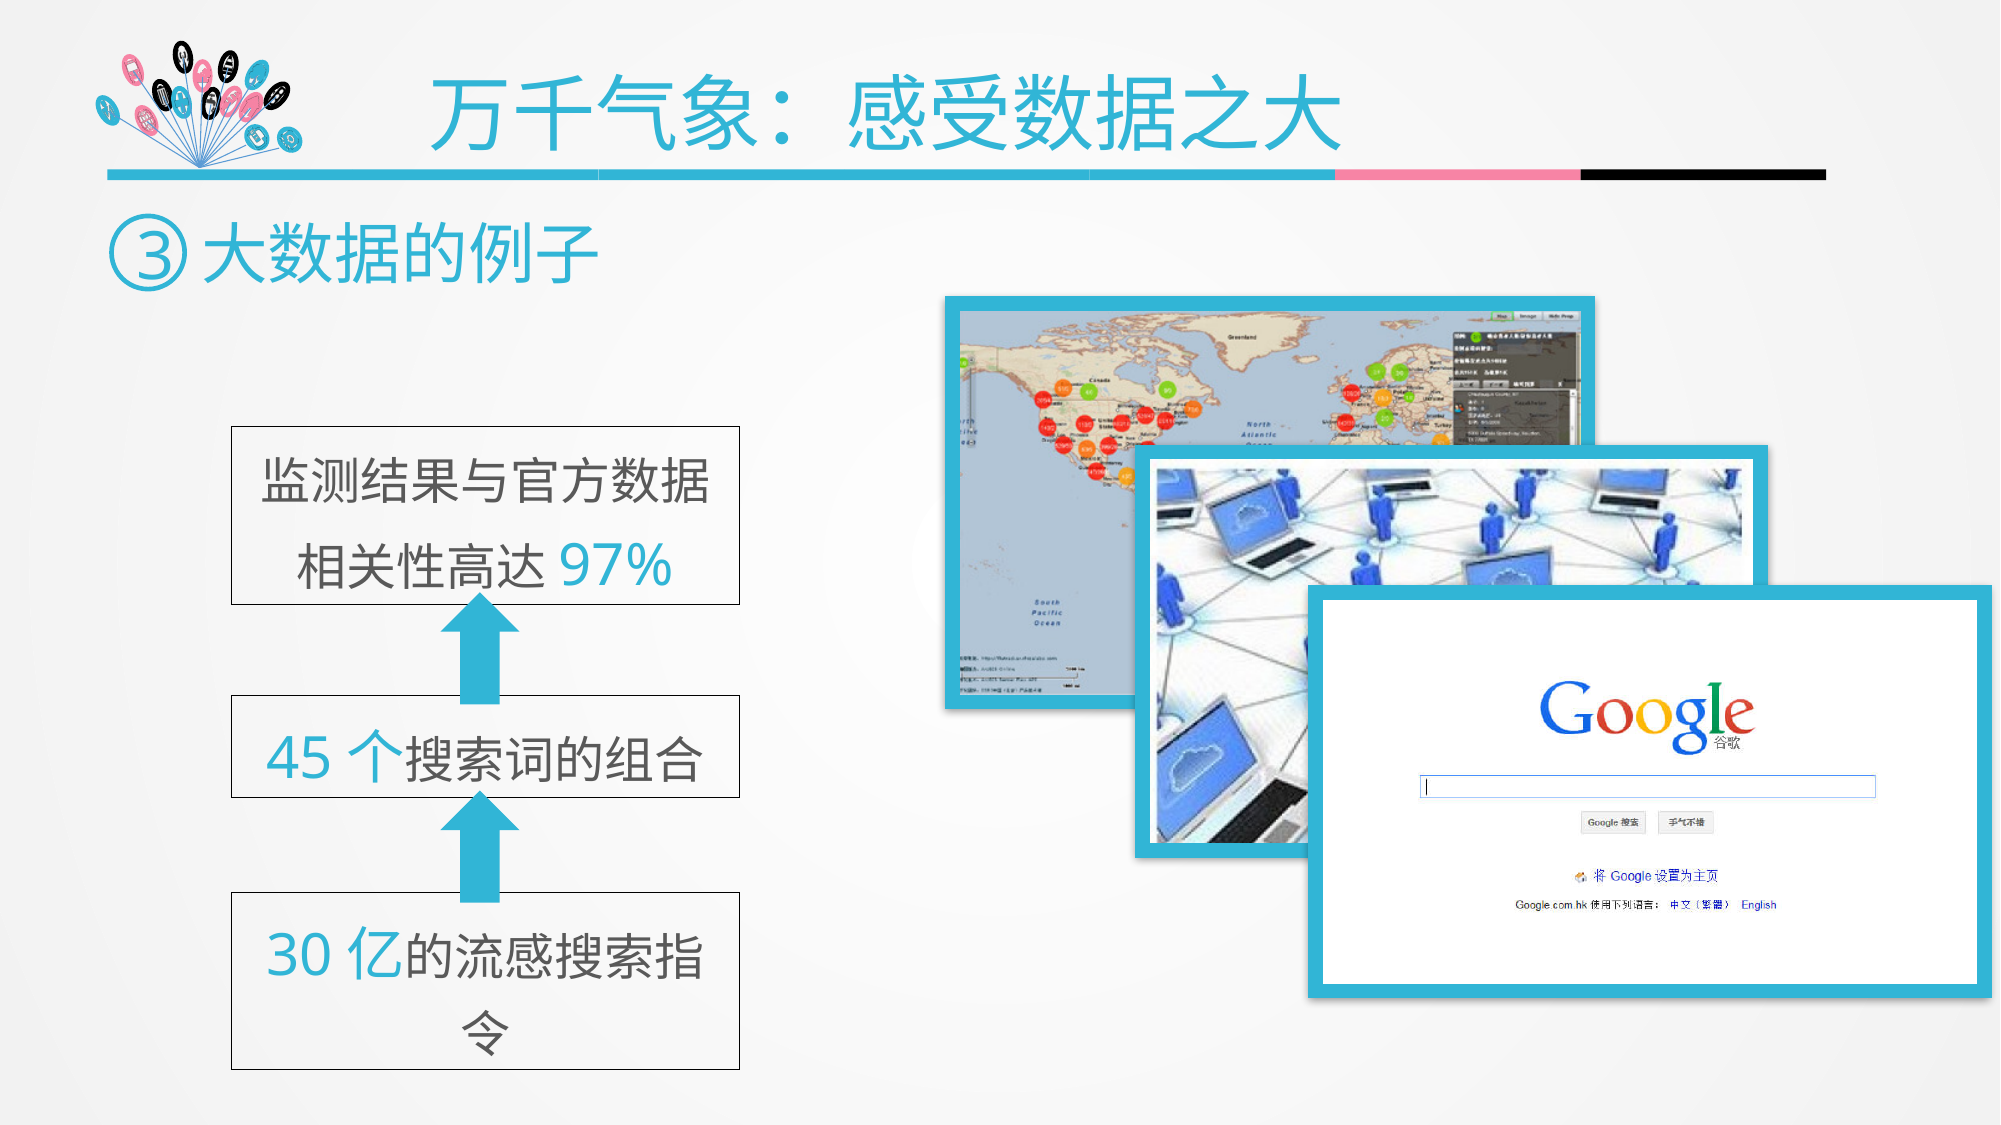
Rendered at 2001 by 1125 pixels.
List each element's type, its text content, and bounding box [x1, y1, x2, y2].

text_box 45个搜索词的组合 [231, 695, 740, 798]
picture [959, 310, 1978, 984]
text_box 万千气象：感受数据之大 [414, 54, 1360, 169]
text_box 30亿的流感搜索指令 [231, 892, 740, 1070]
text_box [99, 42, 300, 168]
text_box 监测结果与官方数据 相关性高达97% [231, 426, 740, 605]
text_box 3 [110, 214, 186, 291]
text_box [437, 590, 523, 706]
text_box 大数据的例子 [186, 204, 617, 300]
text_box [107, 169, 1827, 181]
text_box [437, 788, 523, 904]
